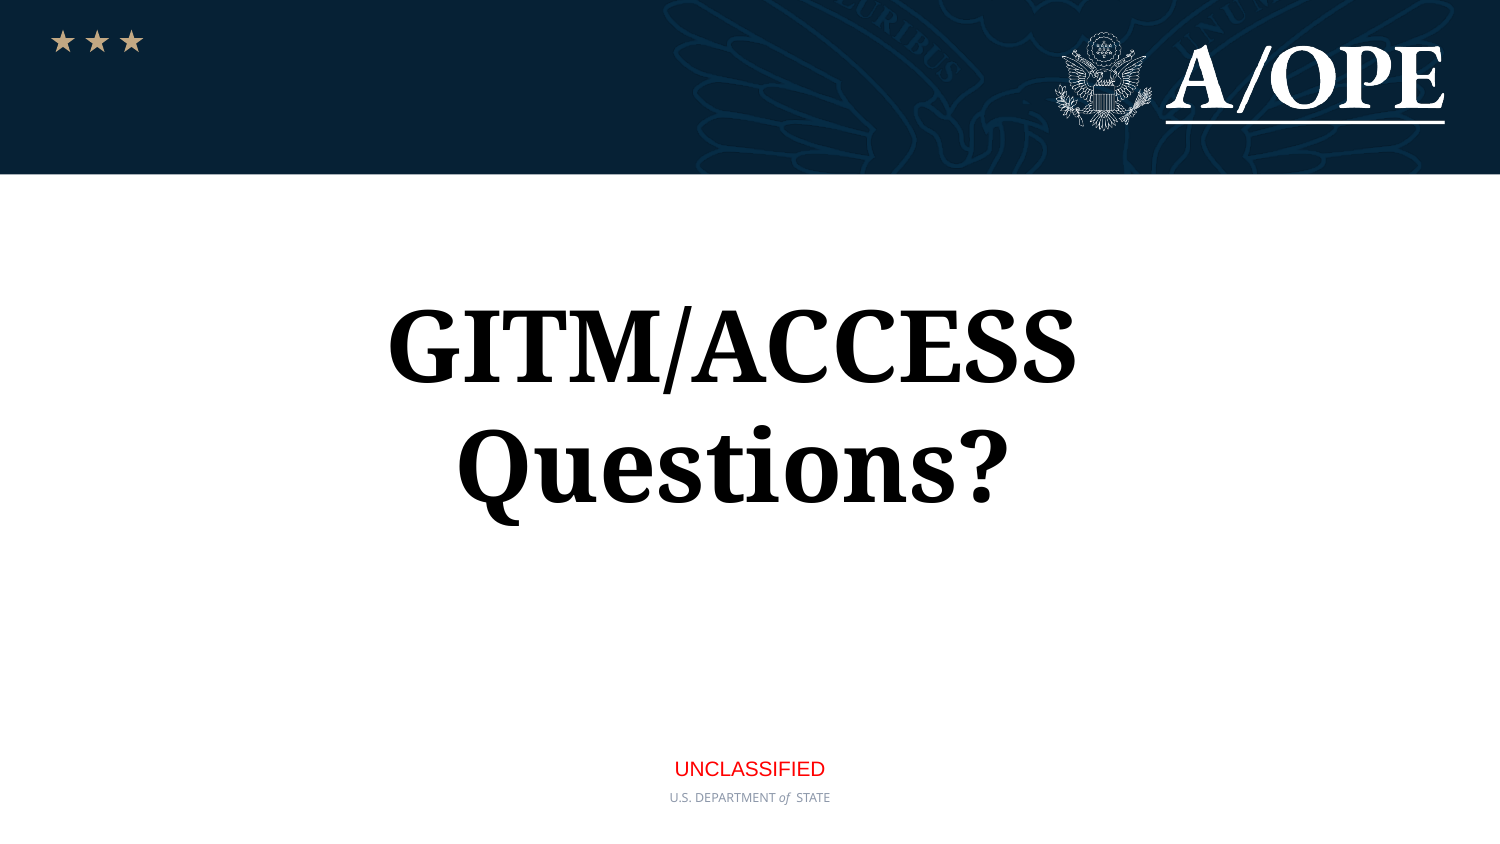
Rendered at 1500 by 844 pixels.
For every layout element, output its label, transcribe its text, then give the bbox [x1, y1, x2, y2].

title GITM/ACCESS Questions? [211, 67, 1256, 739]
text_box UNCLASSIFIED [659, 747, 841, 788]
picture [587, 0, 1500, 174]
